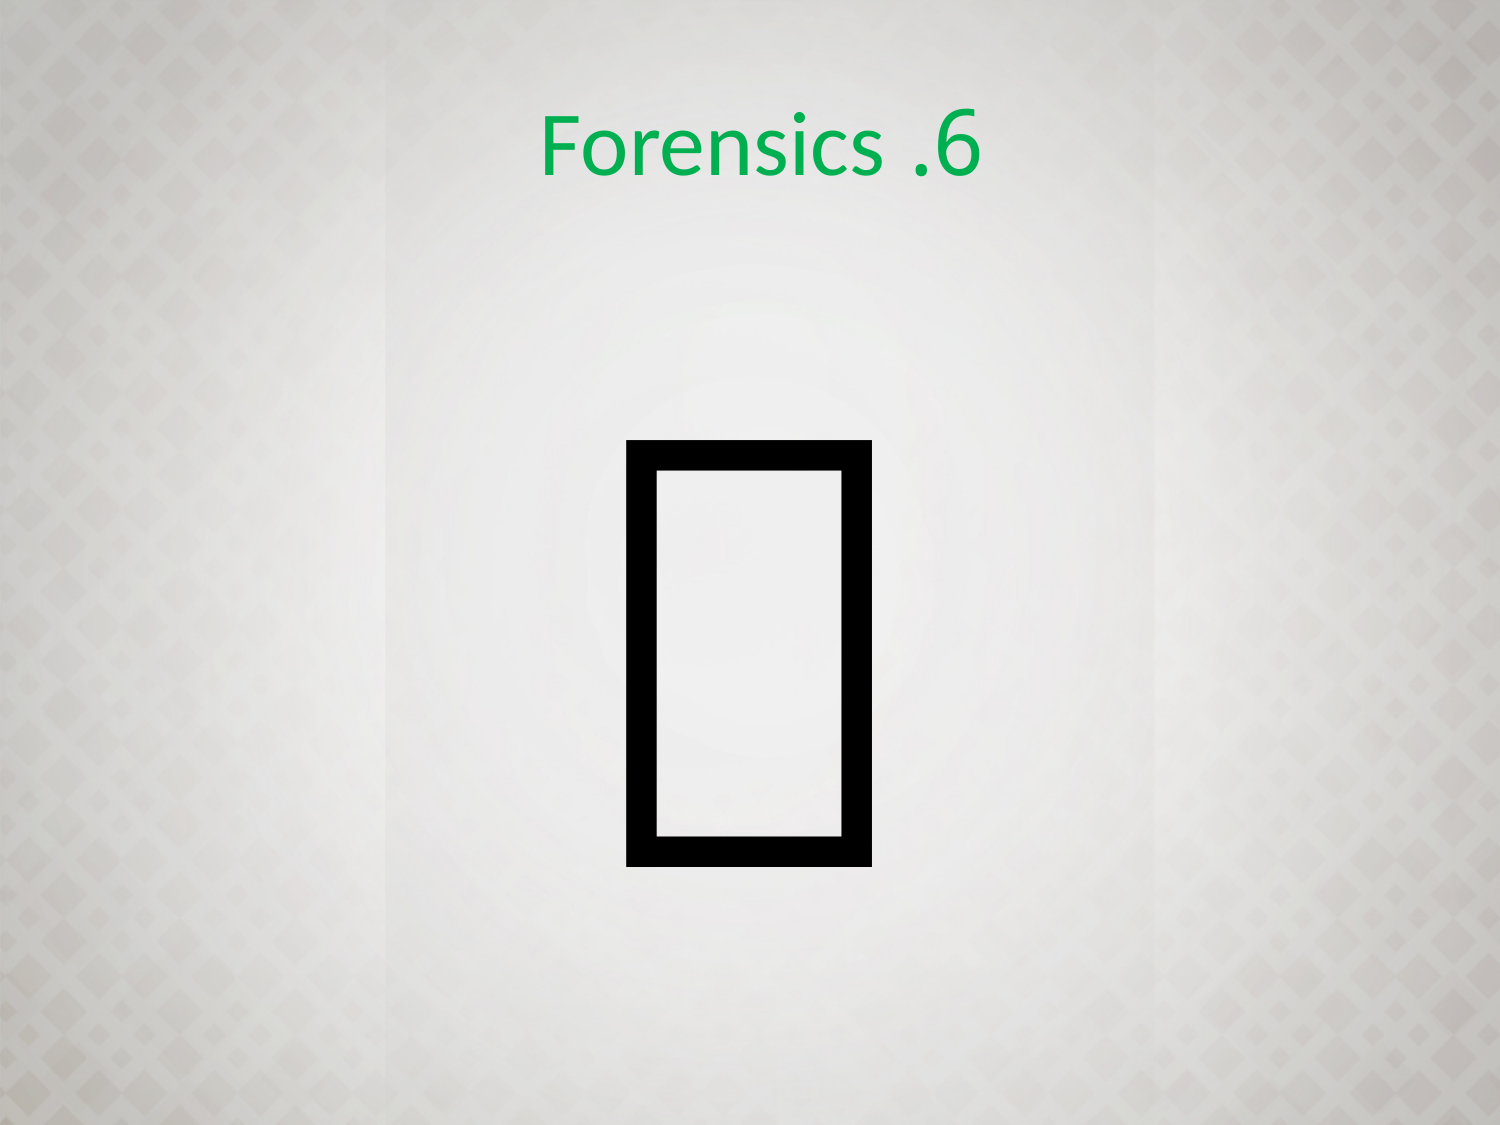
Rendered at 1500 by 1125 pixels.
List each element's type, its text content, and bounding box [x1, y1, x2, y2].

list  [183, 262, 1317, 1005]
title 6. Forensics [75, 45, 1425, 233]
picture [0, 0, 1500, 1125]
